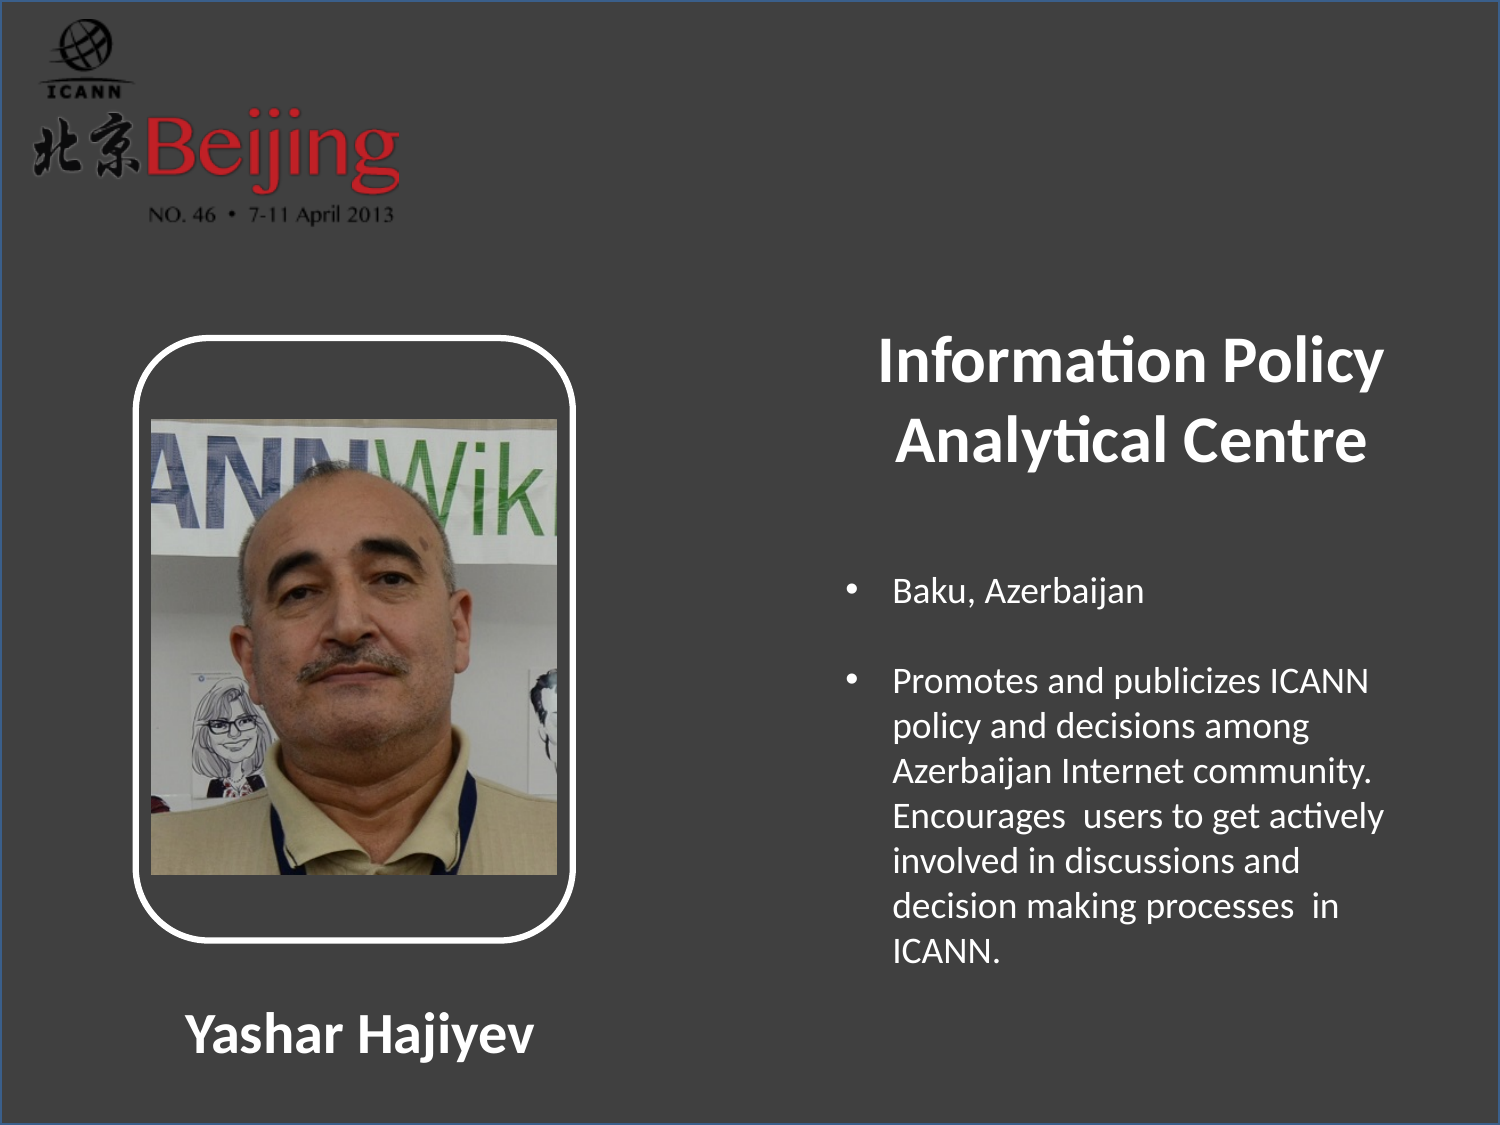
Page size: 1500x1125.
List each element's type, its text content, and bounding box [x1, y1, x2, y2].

text_box Yashar Hajiyev [123, 987, 597, 1073]
picture [29, 19, 399, 238]
picture [151, 419, 558, 876]
text_box Information Policy Analytical Centre Baku, Azerbaijan Promotes and publicizes ICANN policy and decisions among Azerbaijan Internet community. Encourages users to get actively involved in discussions and decision making processes in ICANN. [830, 308, 1433, 979]
